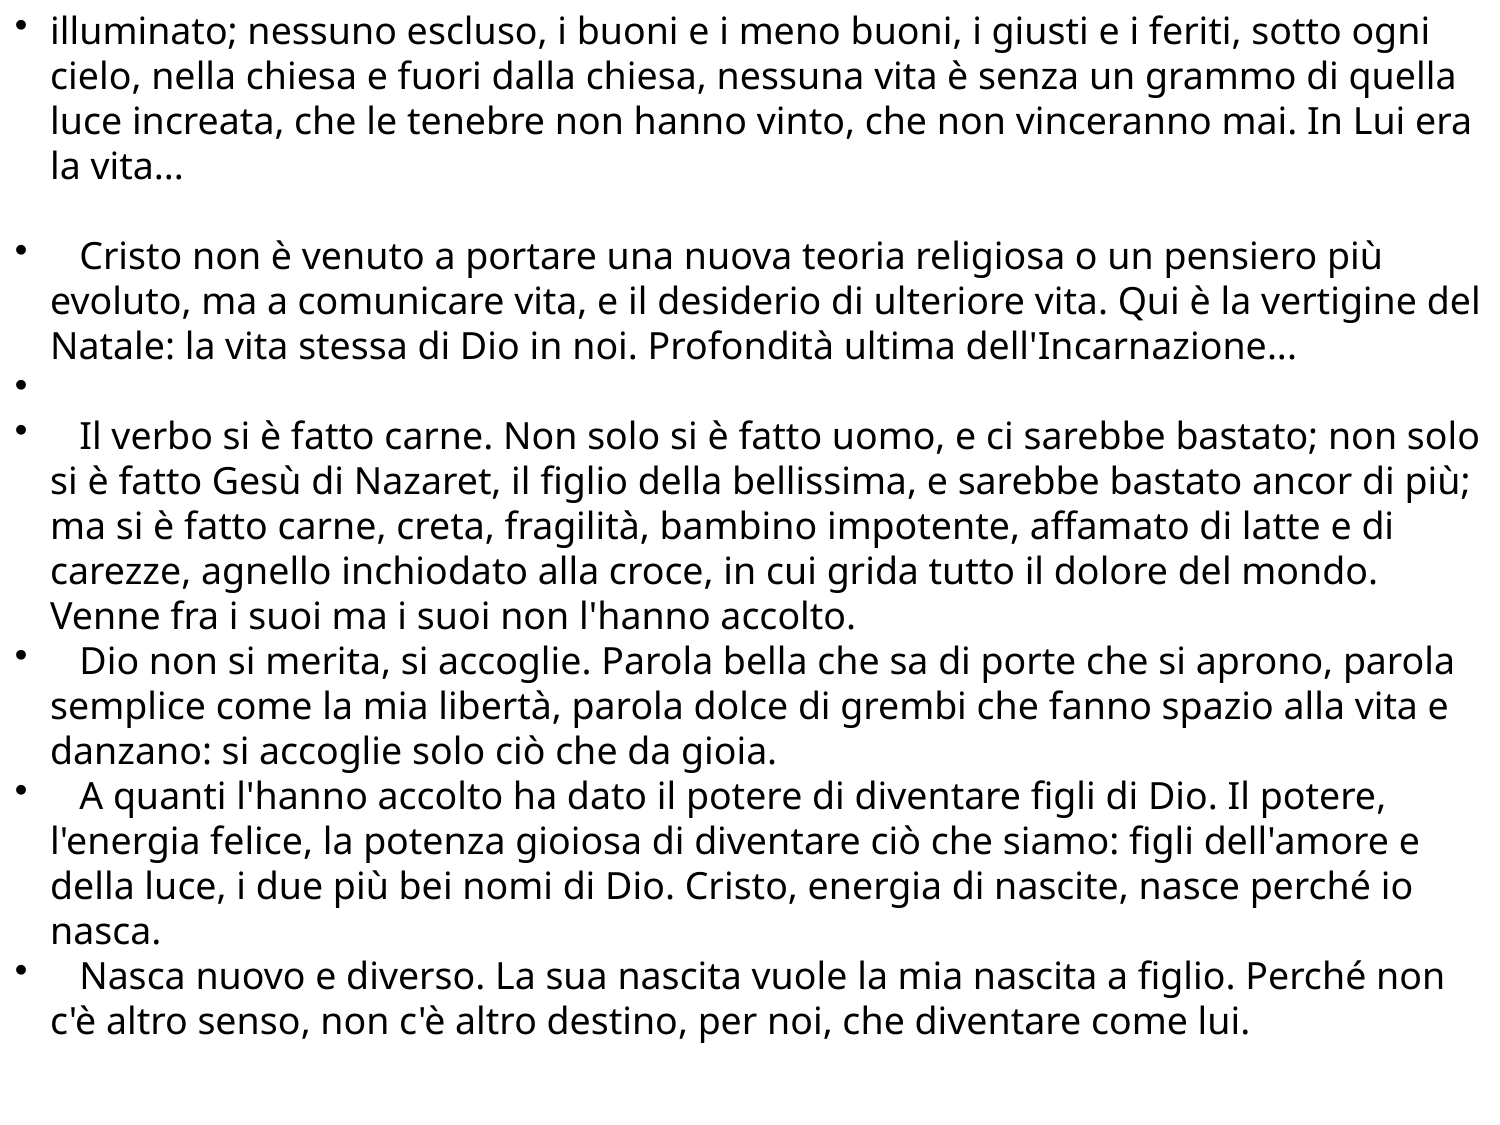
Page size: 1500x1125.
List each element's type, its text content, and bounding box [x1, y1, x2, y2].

text_box illuminato; nessuno escluso, i buoni e i meno buoni, i giusti e i feriti, sotto ogni cielo, nella chiesa e fuori dalla chiesa, nessuna vita è senza un grammo di quella luce increata, che le tenebre non hanno vinto, che non vinceranno mai. In Lui era la vita... Cristo non è venuto a portare una nuova teoria religiosa o un pensiero più evoluto, ma a comunicare vita, e il desiderio di ulteriore vita. Qui è la vertigine del Natale: la vita stessa di Dio in noi. Profondità ultima dell'Incarnazione... Il verbo si è fatto carne. Non solo si è fatto uomo, e ci sarebbe bastato; non solo si è fatto Gesù di Nazaret, il figlio della bellissima, e sarebbe bastato ancor di più; ma si è fatto carne, creta, fragilità, bambino impotente, affamato di latte e di carezze, agnello inchiodato alla croce, in cui grida tutto il dolore del mondo. Venne fra i suoi ma i suoi non l'hanno accolto. Dio non si merita, si accoglie. Parola bella che sa di porte che si aprono, parola semplice come la mia libertà, parola dolce di grembi che fanno spazio alla vita e danzano: si accoglie solo ciò che da gioia. A quanti l'hanno accolto ha dato il potere di diventare figli di Dio. Il potere, l'energia felice, la potenza gioiosa di diventare ciò che siamo: figli dell'amore e della luce, i due più bei nomi di Dio. Cristo, energia di nascite, nasce perché io nasca. Nasca nuovo e diverso. La sua nascita vuole la mia nascita a figlio. Perché non c'è altro senso, non c'è altro destino, per noi, che diventare come lui. [0, 0, 1500, 1050]
